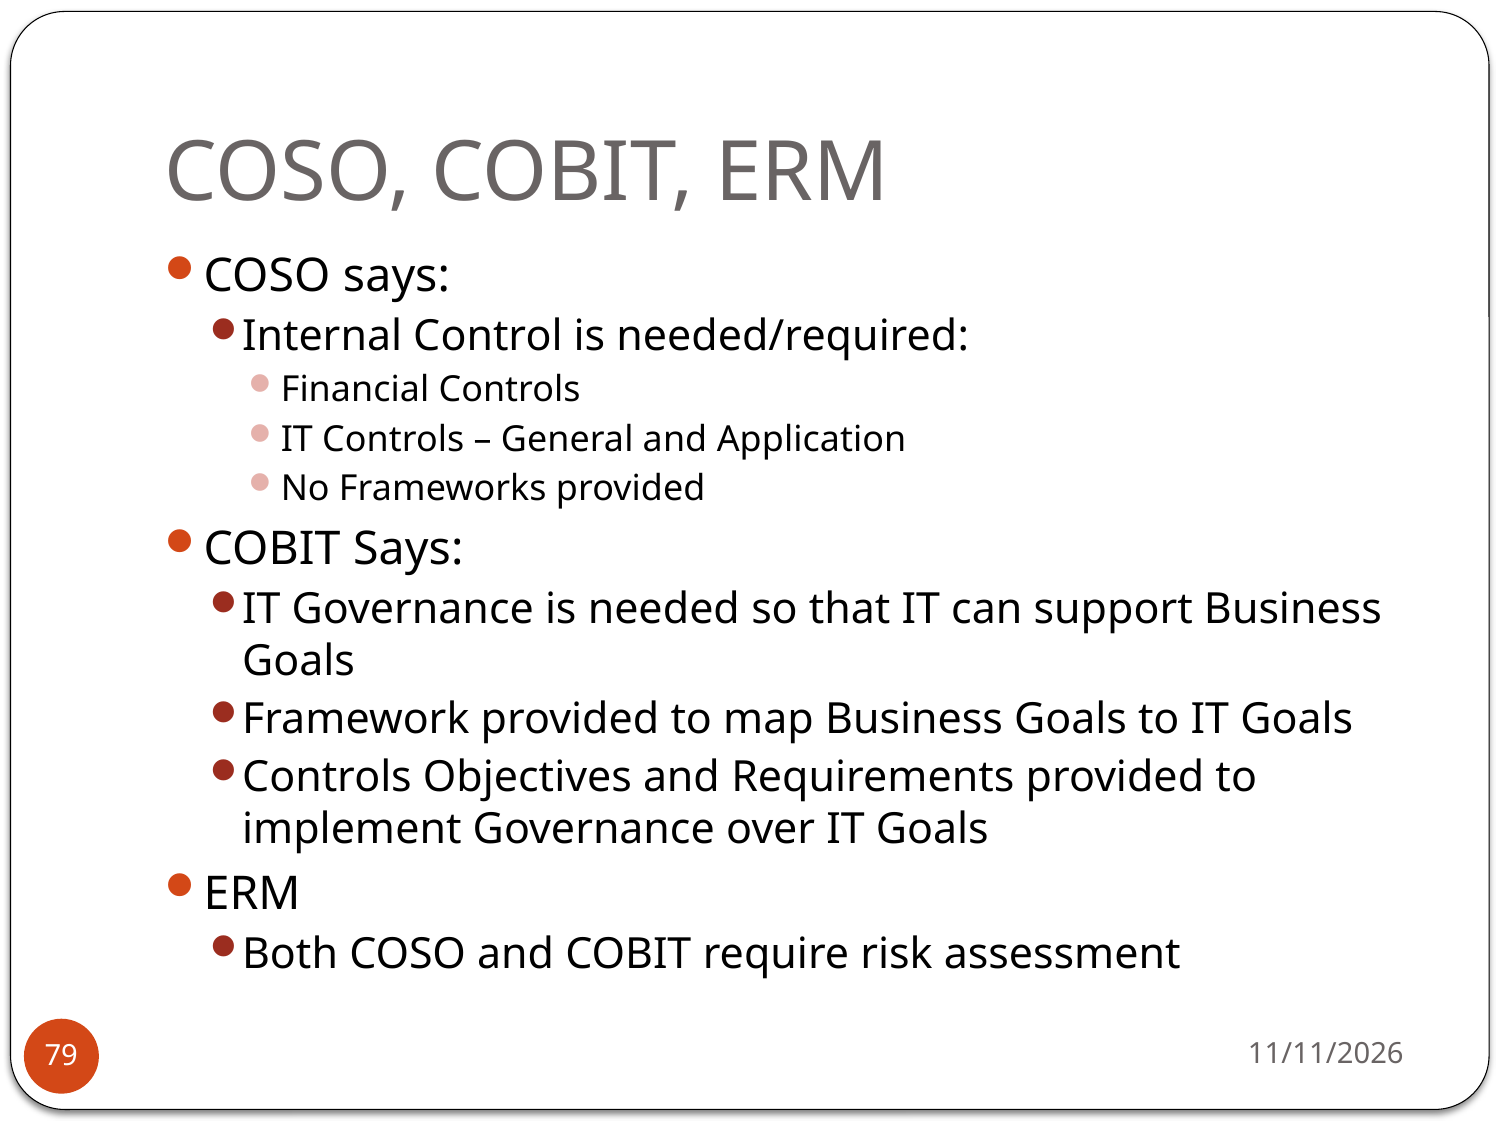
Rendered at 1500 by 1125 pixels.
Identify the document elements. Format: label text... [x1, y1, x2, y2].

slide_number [1012, 1015, 1419, 1094]
slide_number 79 [23, 1018, 99, 1094]
list COSO says: Internal Control is needed/required: Financial Controls IT Controls – General and Application No Frameworks provided COBIT Says: IT Governance is needed so that IT can support Business Goals Framework provided to map Business Goals to IT Goals Controls Objectives and Requirements provided to implement Governance over IT Goals ERM Both COSO and COBIT require risk assessment [150, 237, 1425, 988]
title COSO, COBIT, ERM [150, 45, 1425, 233]
